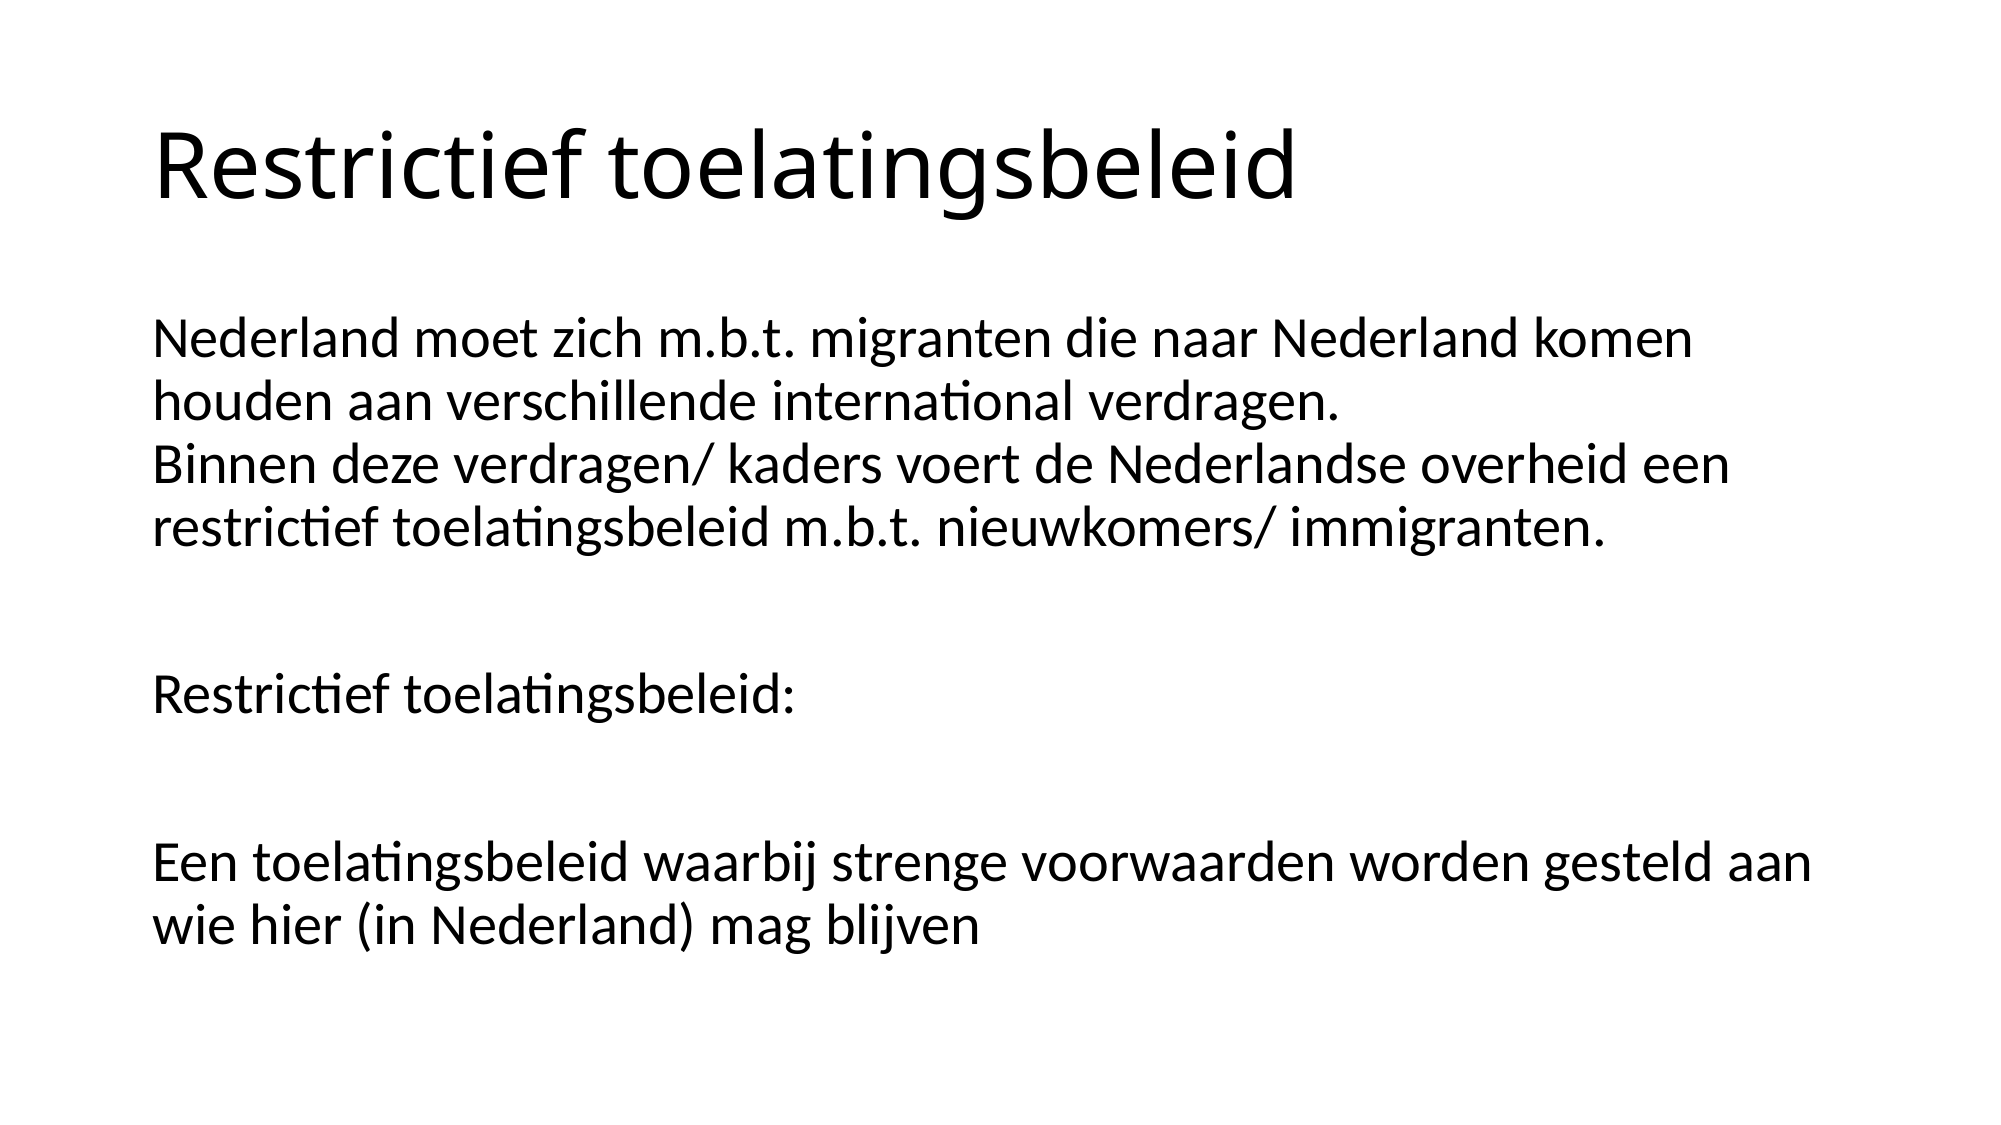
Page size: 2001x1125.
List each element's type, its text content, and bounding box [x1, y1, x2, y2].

list Nederland moet zich m.b.t. migranten die naar Nederland komen houden aan verschillende international verdragen. Binnen deze verdragen/ kaders voert de Nederlandse overheid een restrictief toelatingsbeleid m.b.t. nieuwkomers/ immigranten. Restrictief toelatingsbeleid: Een toelatingsbeleid waarbij strenge voorwaarden worden gesteld aan wie hier (in Nederland) mag blijven [137, 299, 1863, 1014]
title Restrictief toelatingsbeleid [137, 59, 1863, 278]
